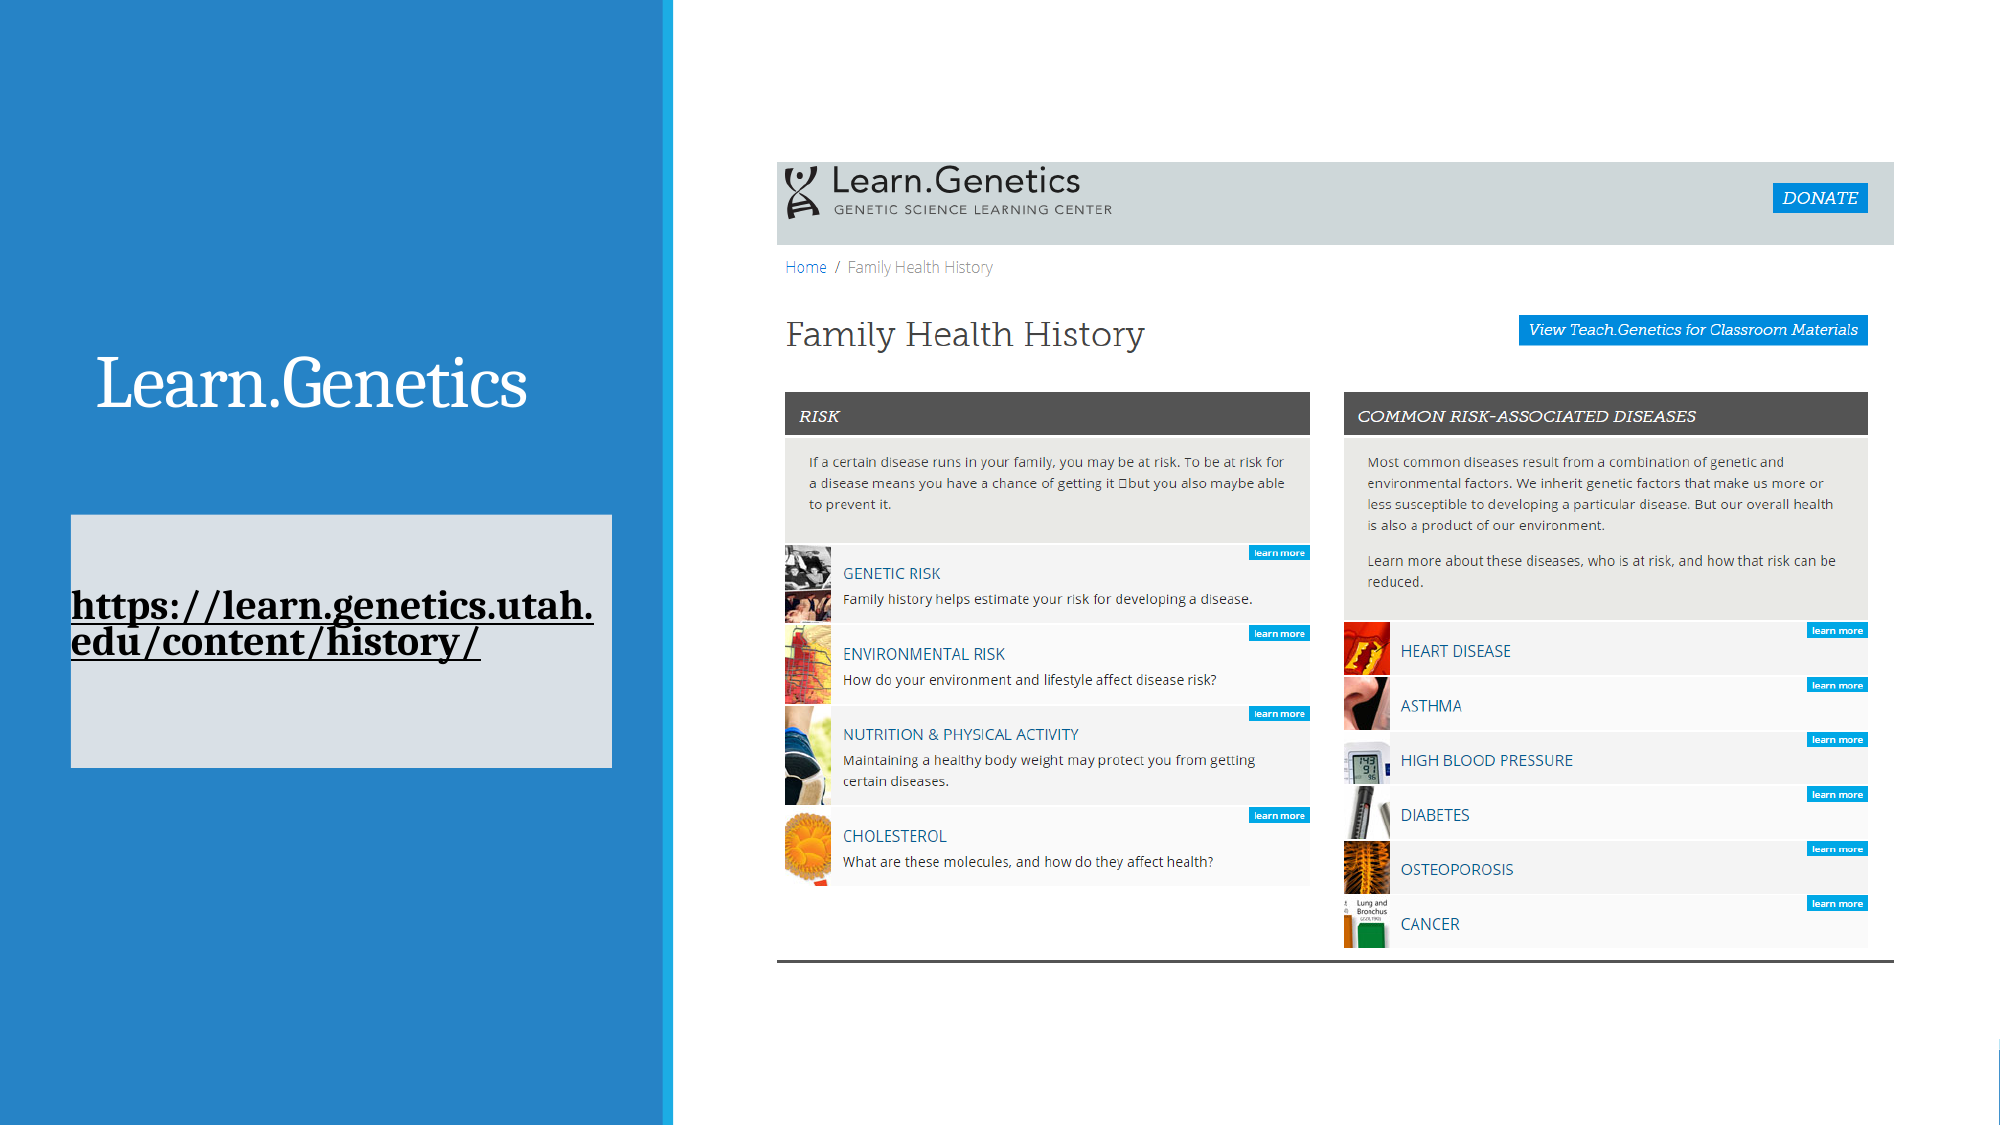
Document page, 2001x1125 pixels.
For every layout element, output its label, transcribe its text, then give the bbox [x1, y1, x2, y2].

text_box [662, 0, 674, 1125]
text_box [0, 0, 662, 1125]
list https://learn.genetics.utah.edu/content/history/ [70, 514, 612, 768]
title Learn.Genetics [80, 84, 587, 430]
picture [777, 162, 1894, 963]
text_box [674, 0, 2000, 1125]
